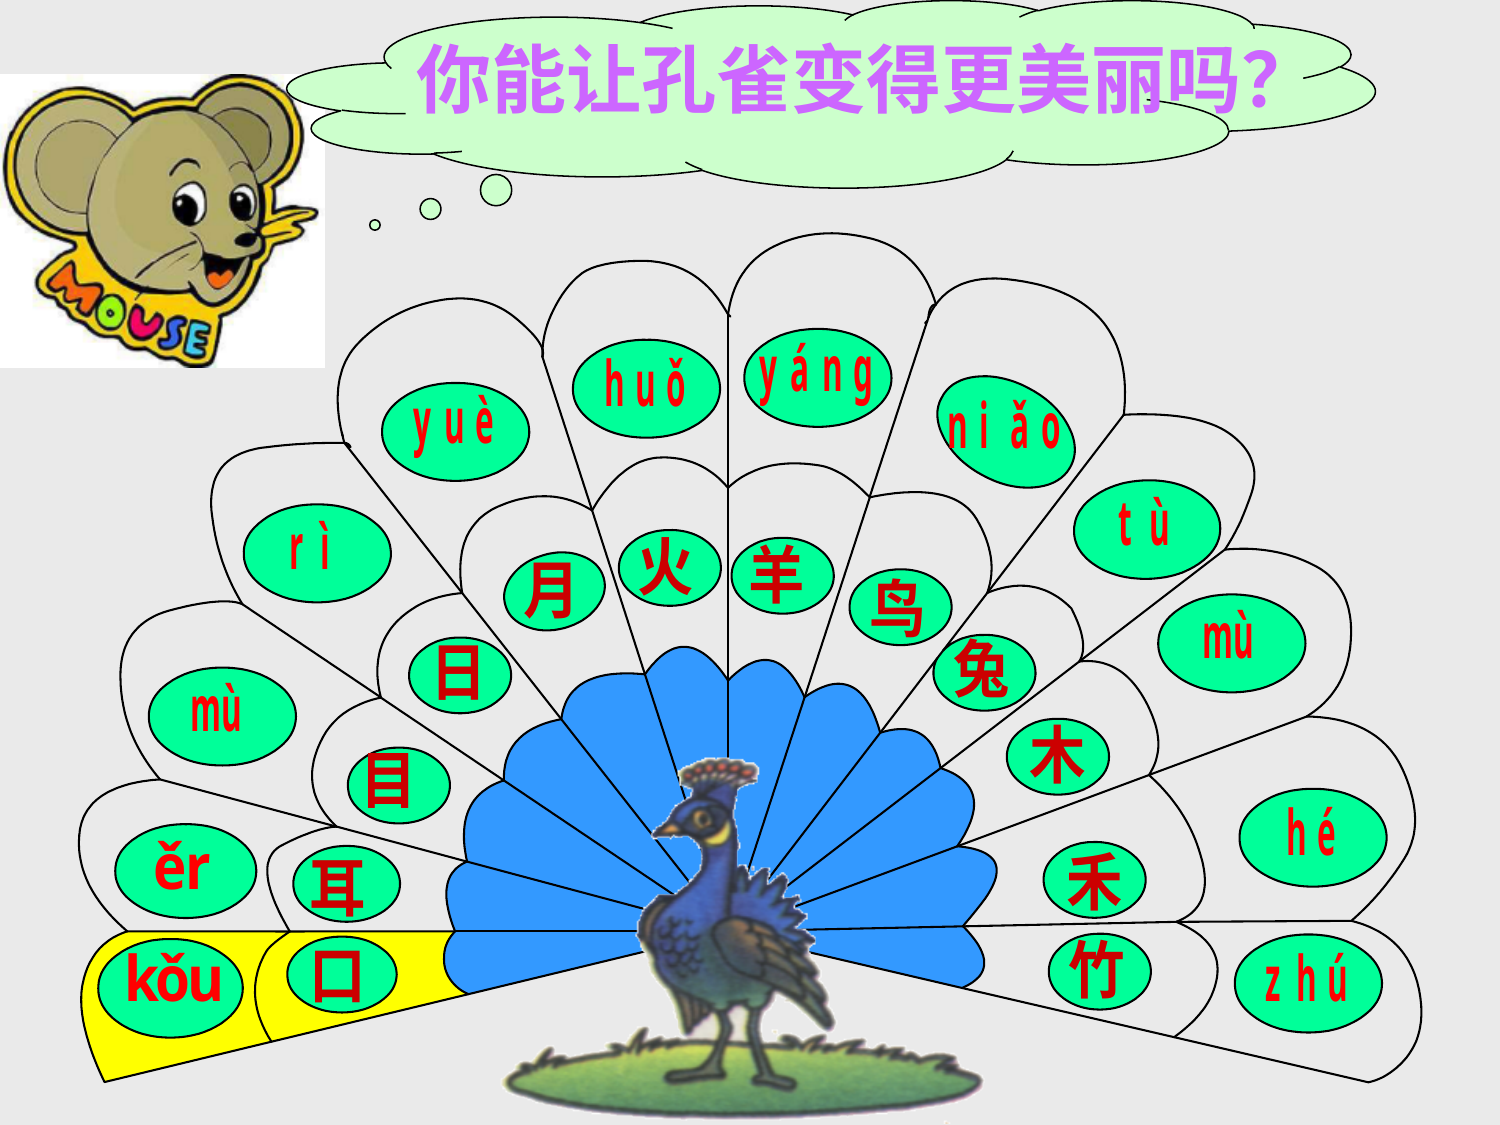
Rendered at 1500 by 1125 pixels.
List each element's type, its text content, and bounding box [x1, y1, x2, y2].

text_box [73, 227, 1427, 1088]
text_box [420, 198, 441, 220]
text_box [369, 219, 381, 226]
text_box [1331, 38, 1376, 119]
picture [0, 74, 326, 368]
picture [487, 739, 988, 1124]
text_box [458, 0, 1253, 24]
text_box [308, 39, 1251, 189]
text_box [480, 174, 512, 206]
text_box 你能让孔雀变得更美丽吗？ [401, 24, 1331, 130]
